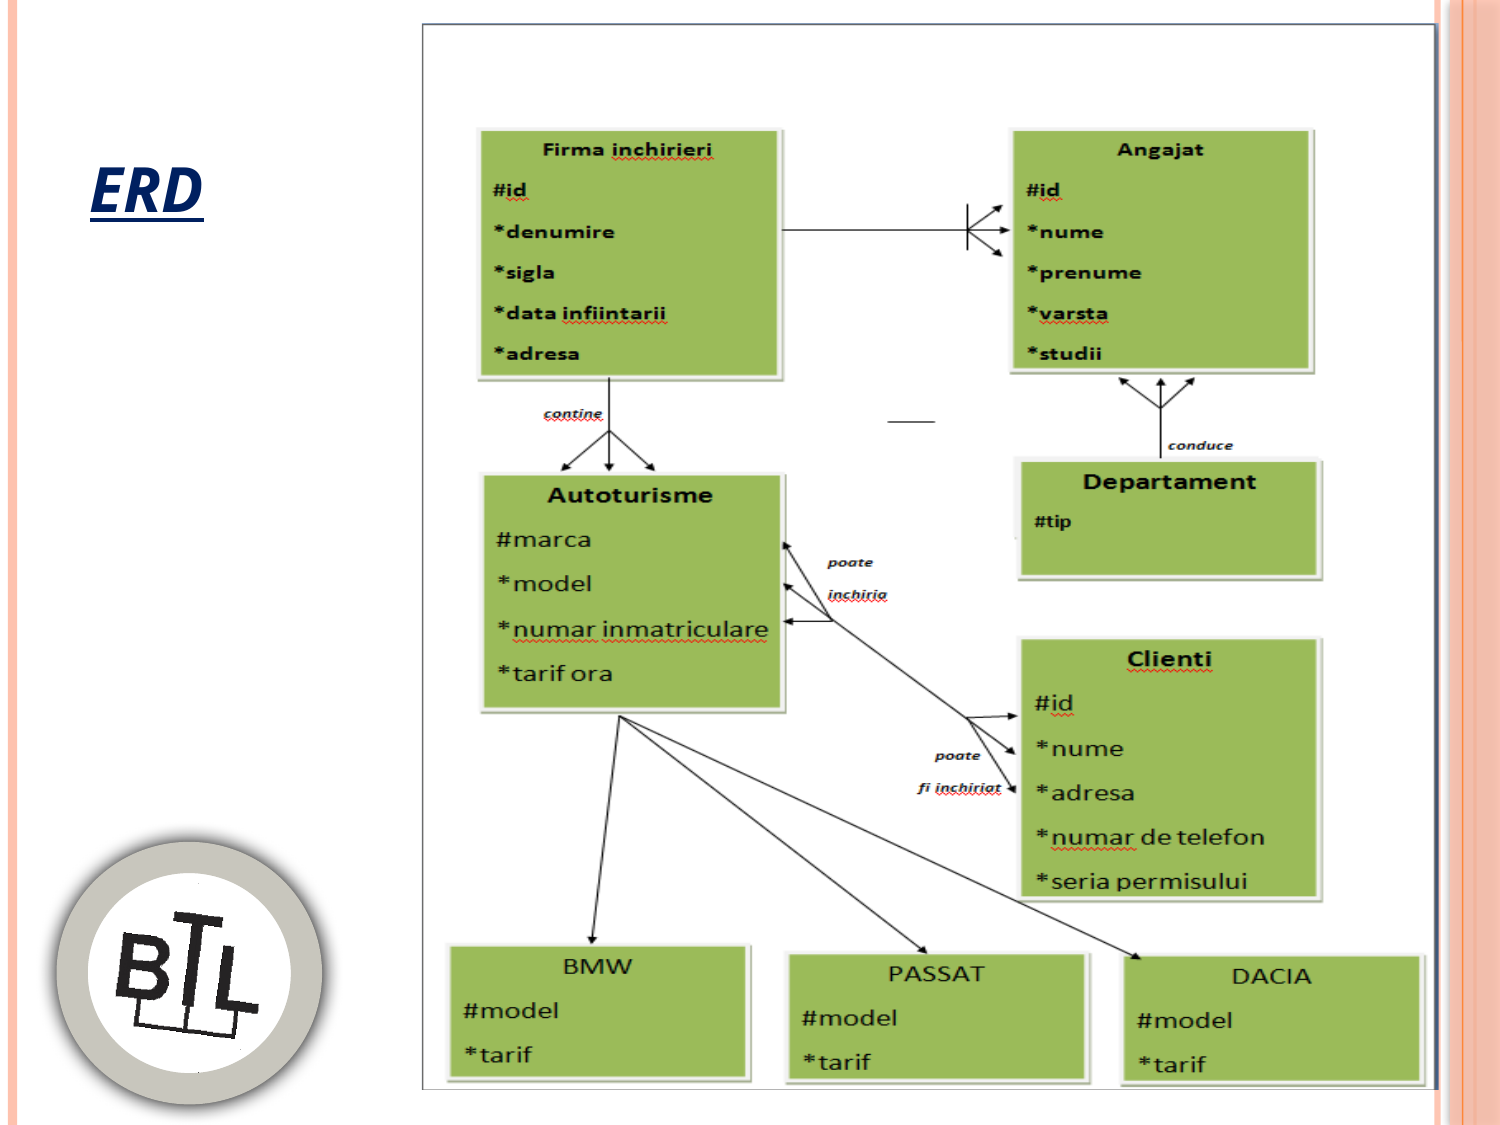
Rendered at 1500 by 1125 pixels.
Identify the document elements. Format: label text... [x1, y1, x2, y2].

title ERD [75, 45, 415, 233]
picture [71, 856, 307, 1090]
picture [421, 22, 1440, 1091]
